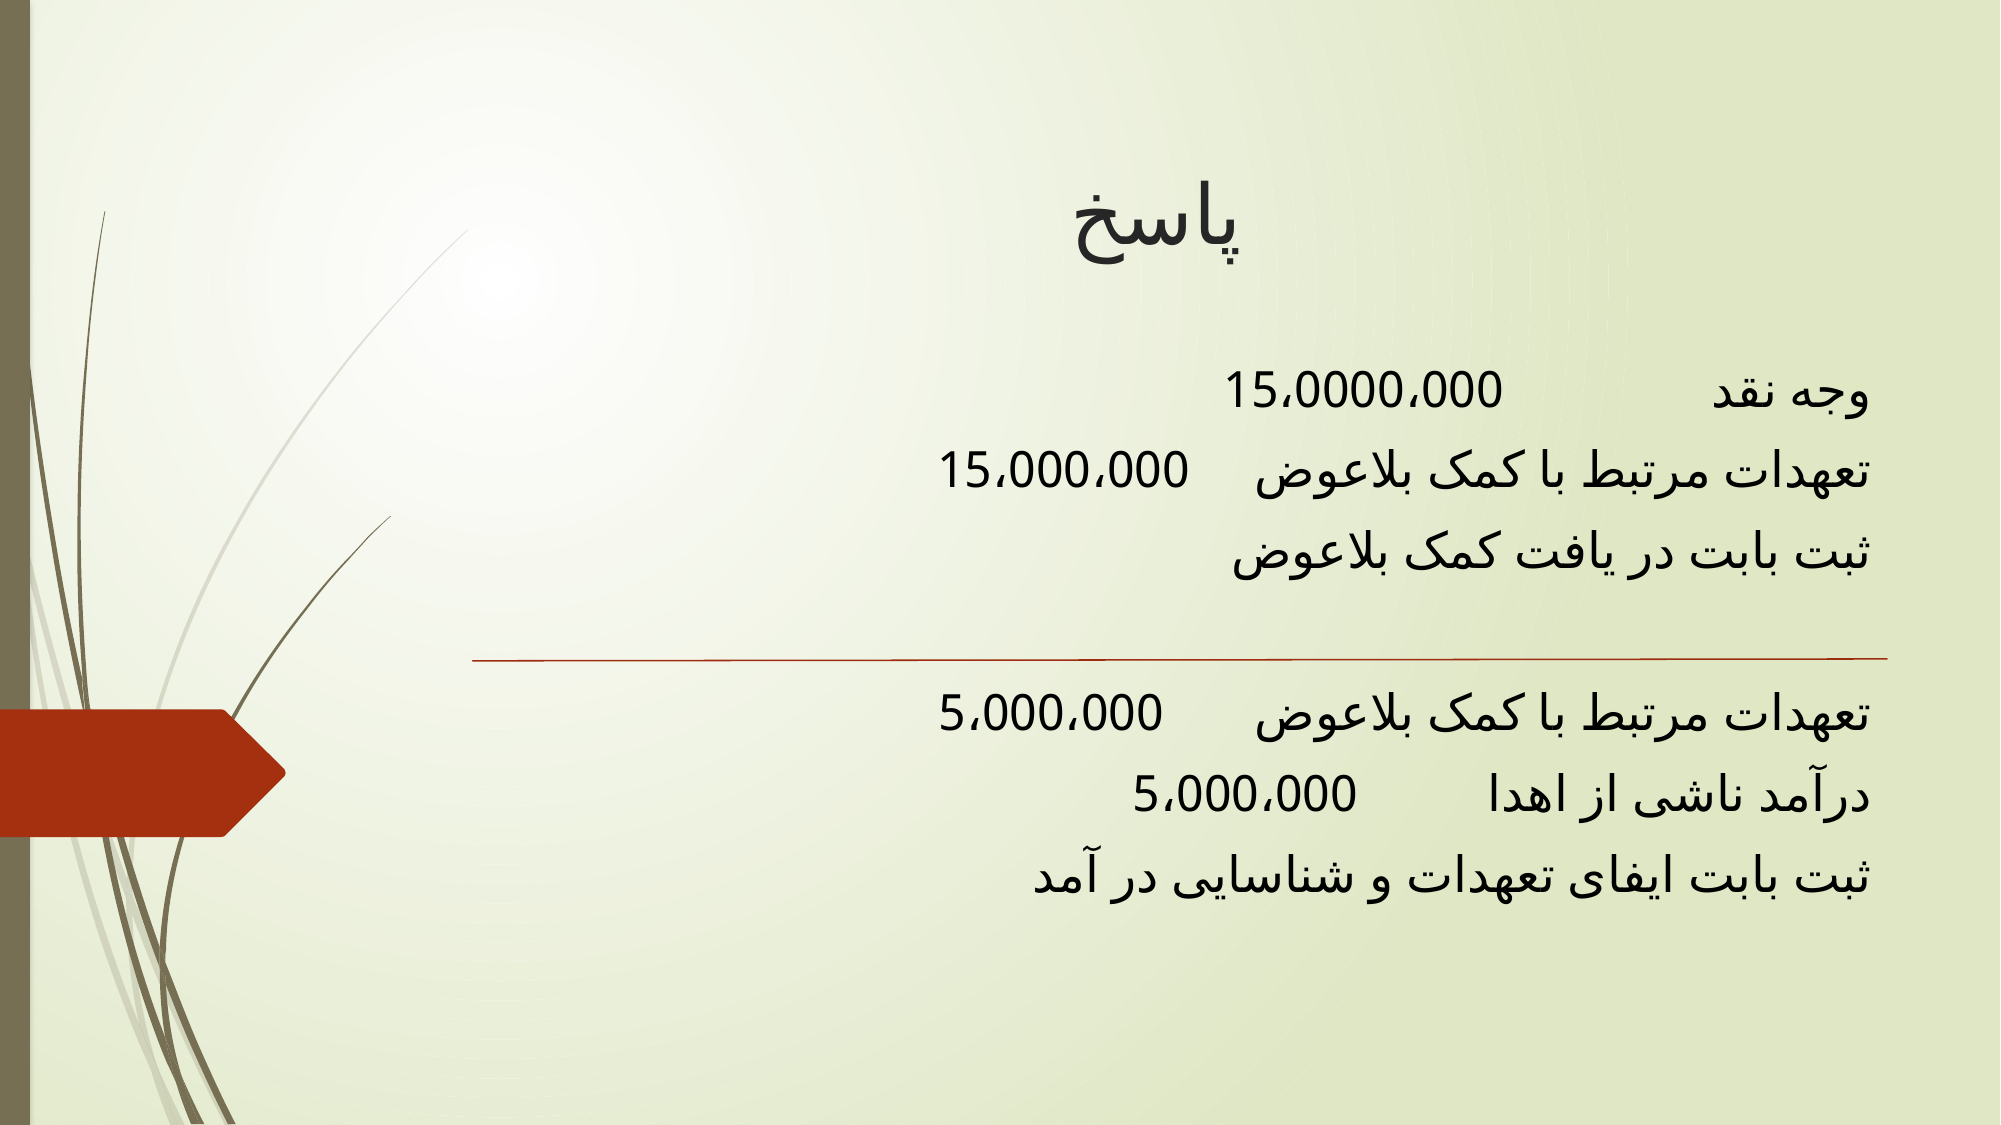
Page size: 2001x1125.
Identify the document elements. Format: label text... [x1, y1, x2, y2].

subtitle وجه نقد 15،0000،000 تعهدات مرتبط با کمک بلاعوض 15،000،000 ثبت بابت در یافت کمک بلاعوض تعهدات مرتبط با کمک بلاعوض 5،000،000 درآمد ناشی از اهدا 5،000،000 ثبت بابت ایفای تعهدات و شناسایی در آمد [424, 349, 1888, 969]
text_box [472, 658, 1888, 662]
title پاسخ [424, 149, 1888, 269]
